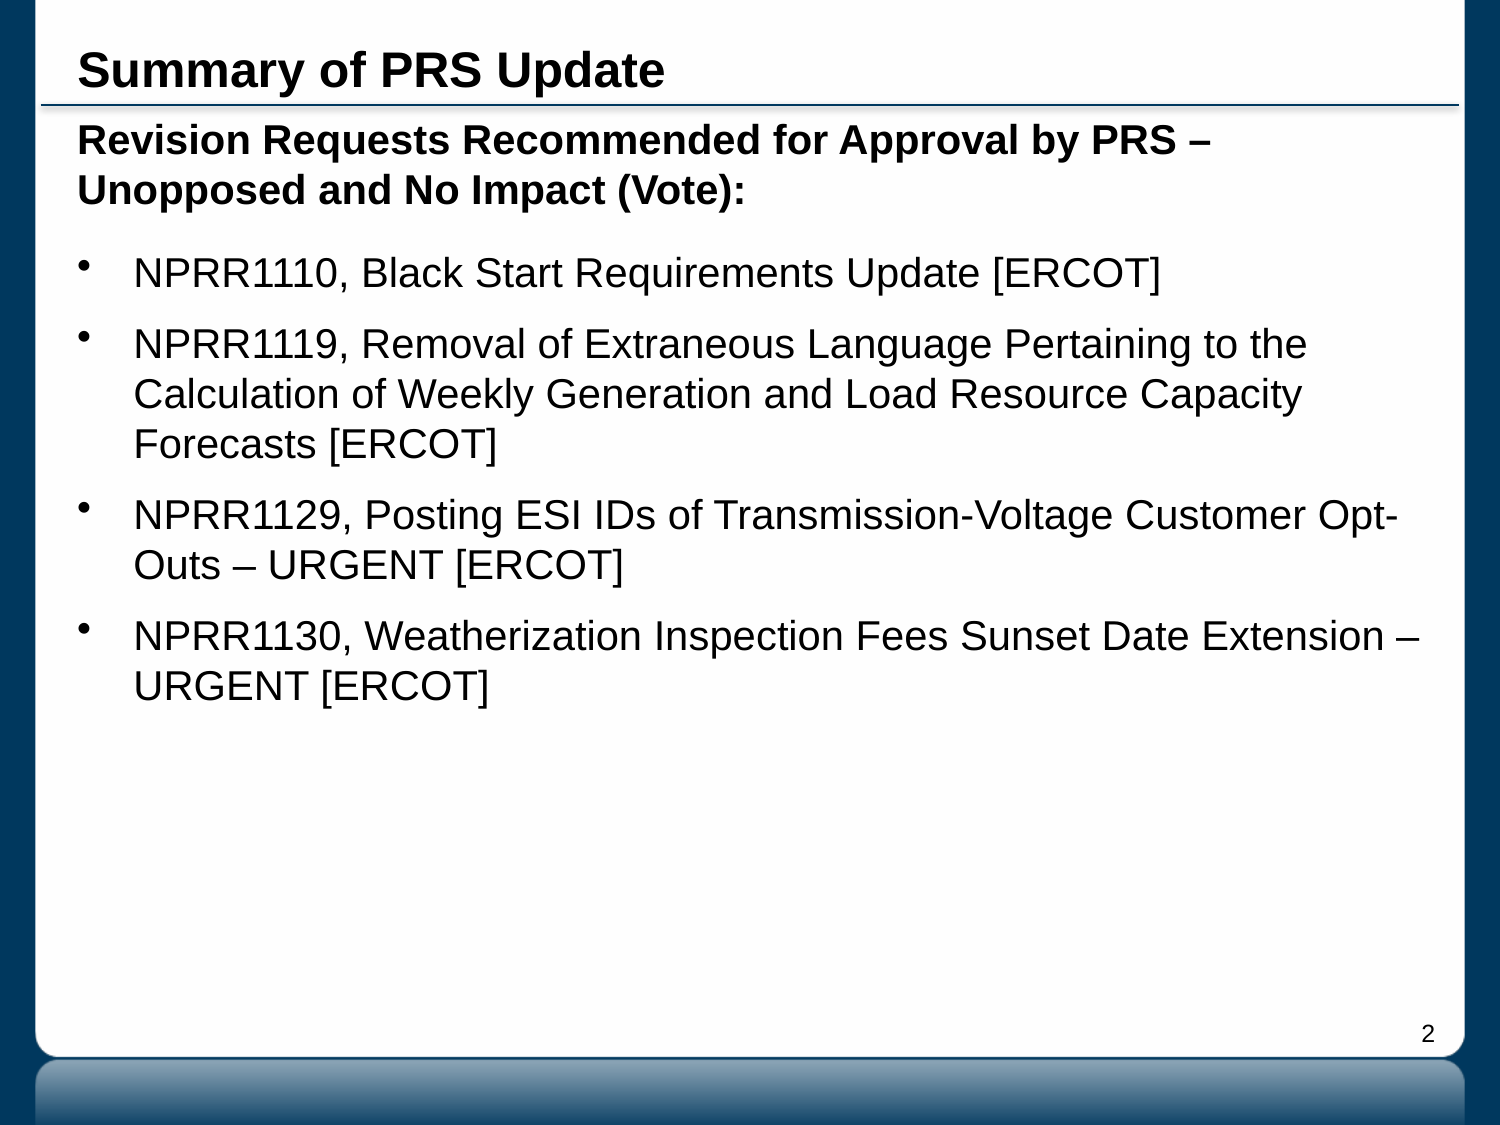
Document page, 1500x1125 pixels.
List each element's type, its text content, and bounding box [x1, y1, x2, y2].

picture [35, 0, 1465, 1125]
text_box Revision Requests Recommended for Approval by PRS – Unopposed and No Impact (Vote): NPRR1110, Black Start Requirements Update [ERCOT] NPRR1119, Removal of Extraneous Language Pertaining to the Calculation of Weekly Generation and Load Resource Capacity Forecasts [ERCOT] NPRR1129, Posting ESI IDs of Transmission-Voltage Customer Opt-Outs – URGENT [ERCOT] NPRR1130, Weatherization Inspection Fees Sunset Date Extension – URGENT [ERCOT] [62, 106, 1450, 1049]
title Summary of PRS Update [62, 29, 1450, 106]
